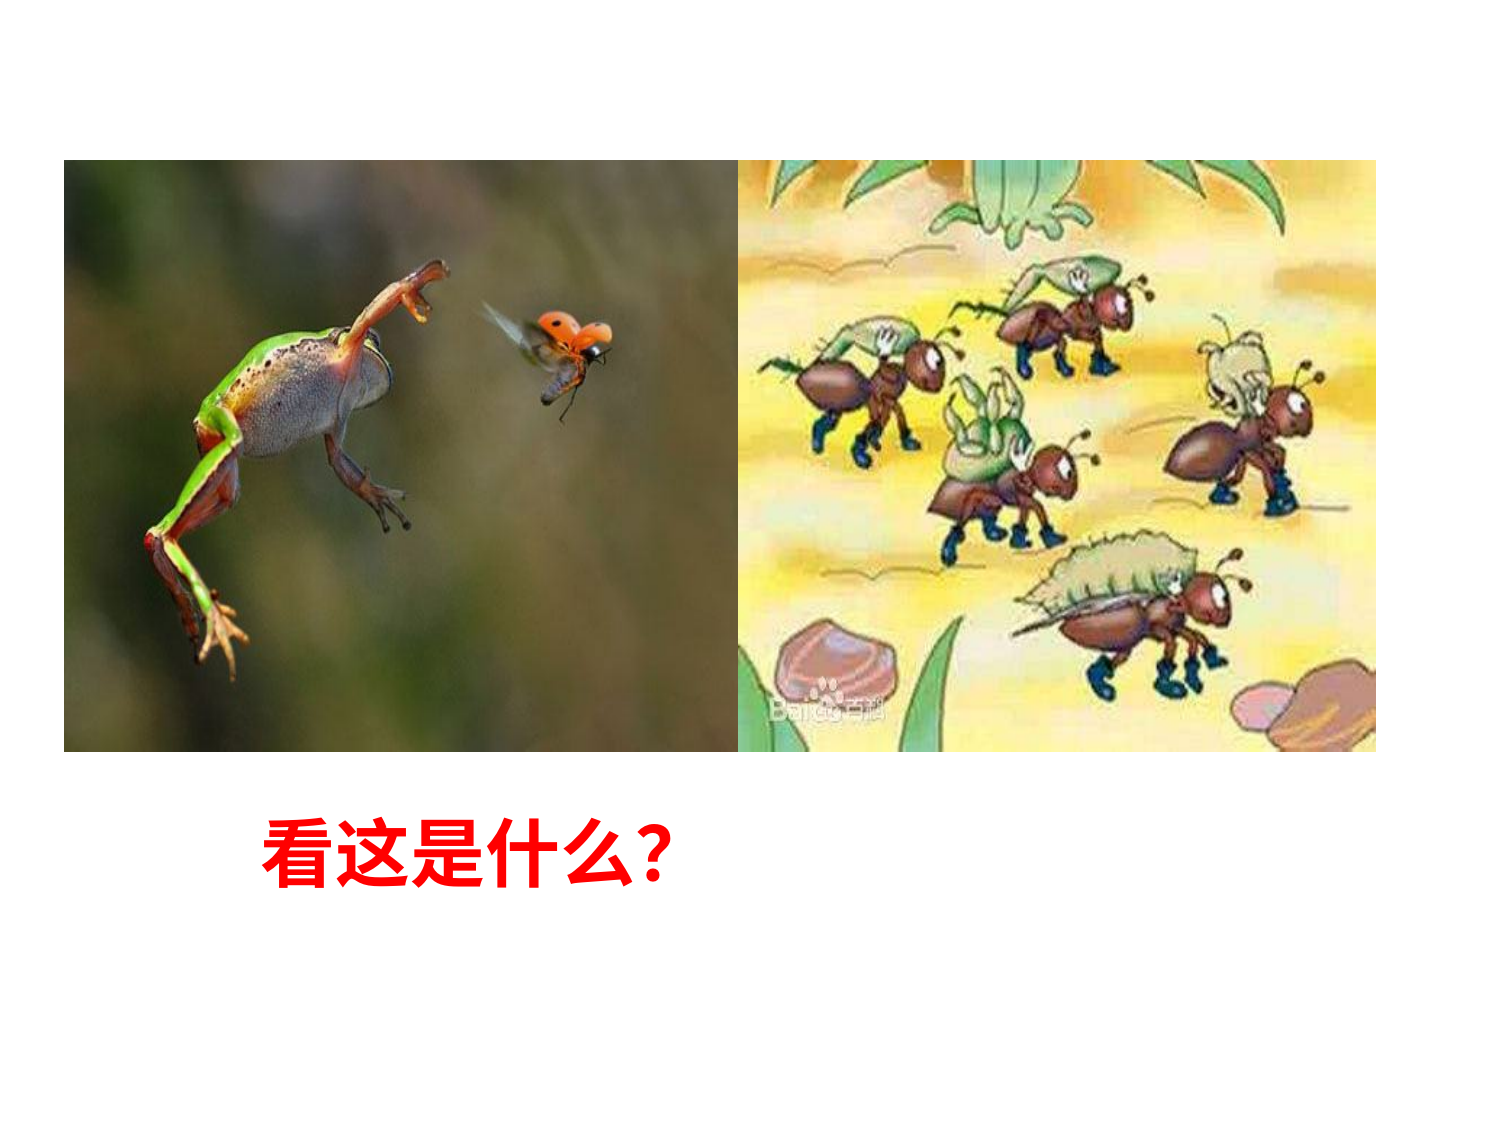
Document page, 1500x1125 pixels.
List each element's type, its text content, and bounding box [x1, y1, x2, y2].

picture [64, 160, 1377, 752]
text_box 看这是什么？ [183, 799, 762, 905]
